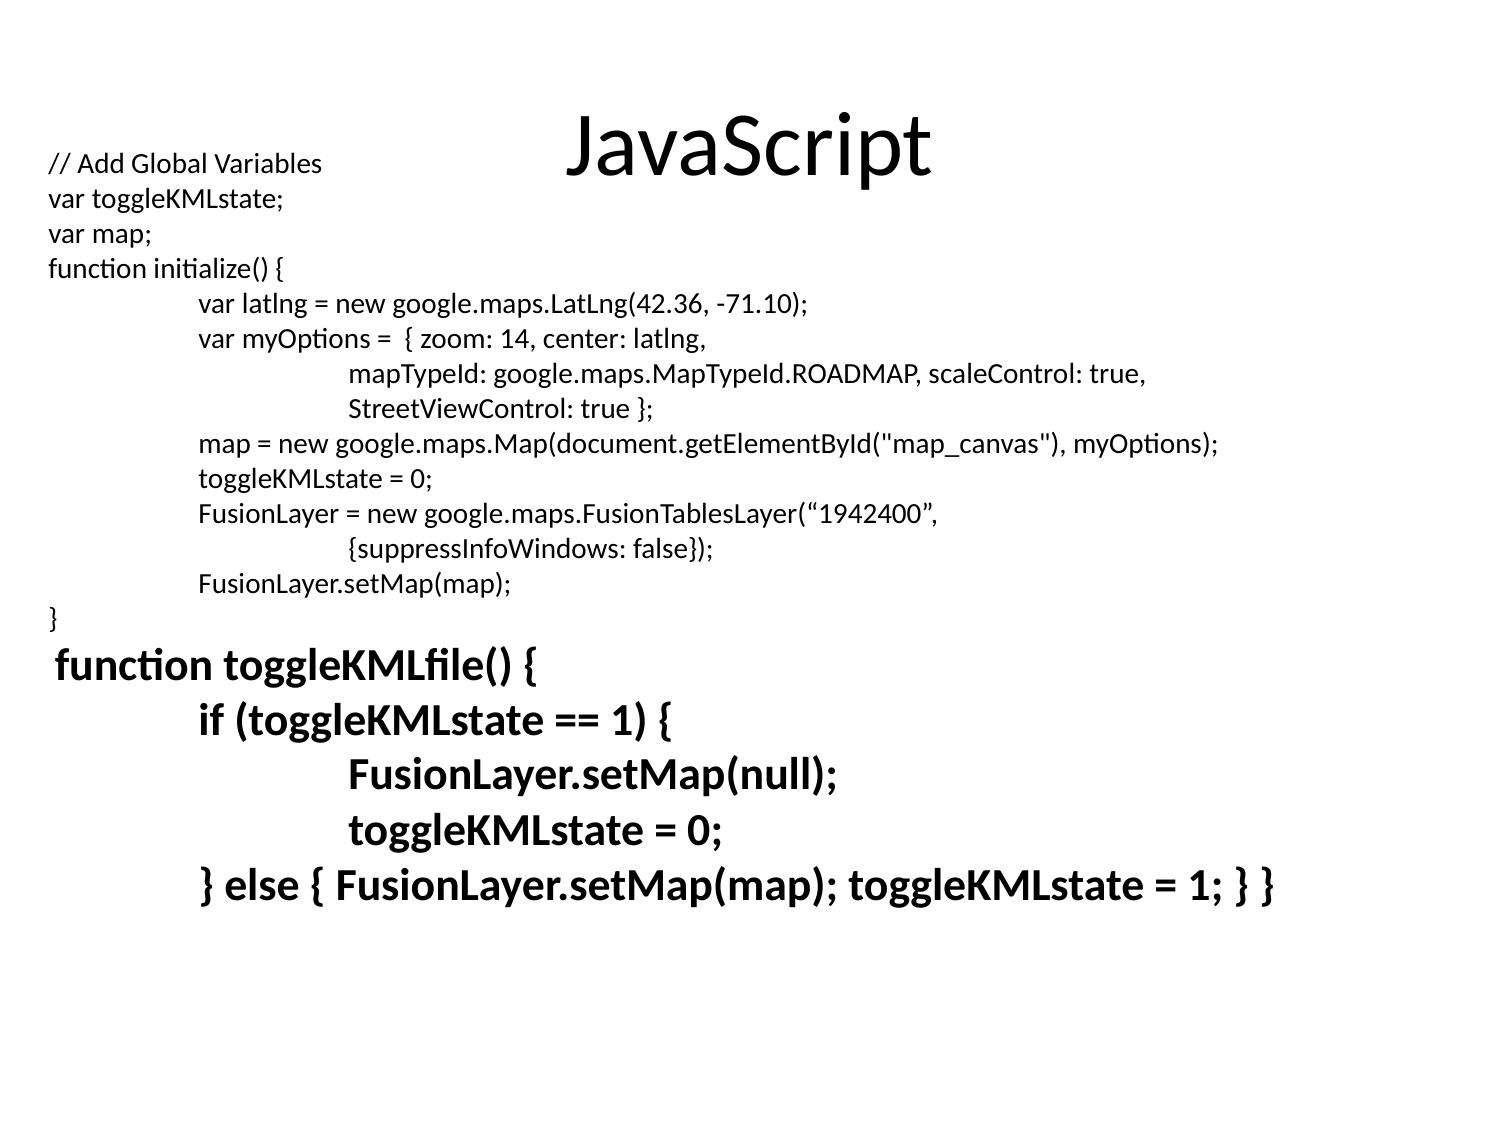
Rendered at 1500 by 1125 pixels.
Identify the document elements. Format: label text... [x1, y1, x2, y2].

text_box // Add Global Variables var toggleKMLstate; var map; function initialize() { var latlng = new google.maps.LatLng(42.36, -71.10); var myOptions = { zoom: 14, center: latlng, mapTypeId: google.maps.MapTypeId.ROADMAP, scaleControl: true, StreetViewControl: true }; map = new google.maps.Map(document.getElementById("map_canvas"), myOptions); toggleKMLstate = 0; FusionLayer = new google.maps.FusionTablesLayer(“1942400”, {suppressInfoWindows: false}); FusionLayer.setMap(map); } function toggleKMLfile() { if (toggleKMLstate == 1) { FusionLayer.setMap(null); toggleKMLstate = 0; } else { FusionLayer.setMap(map); toggleKMLstate = 1; } } [33, 137, 1302, 917]
title JavaScript [75, 45, 1425, 233]
